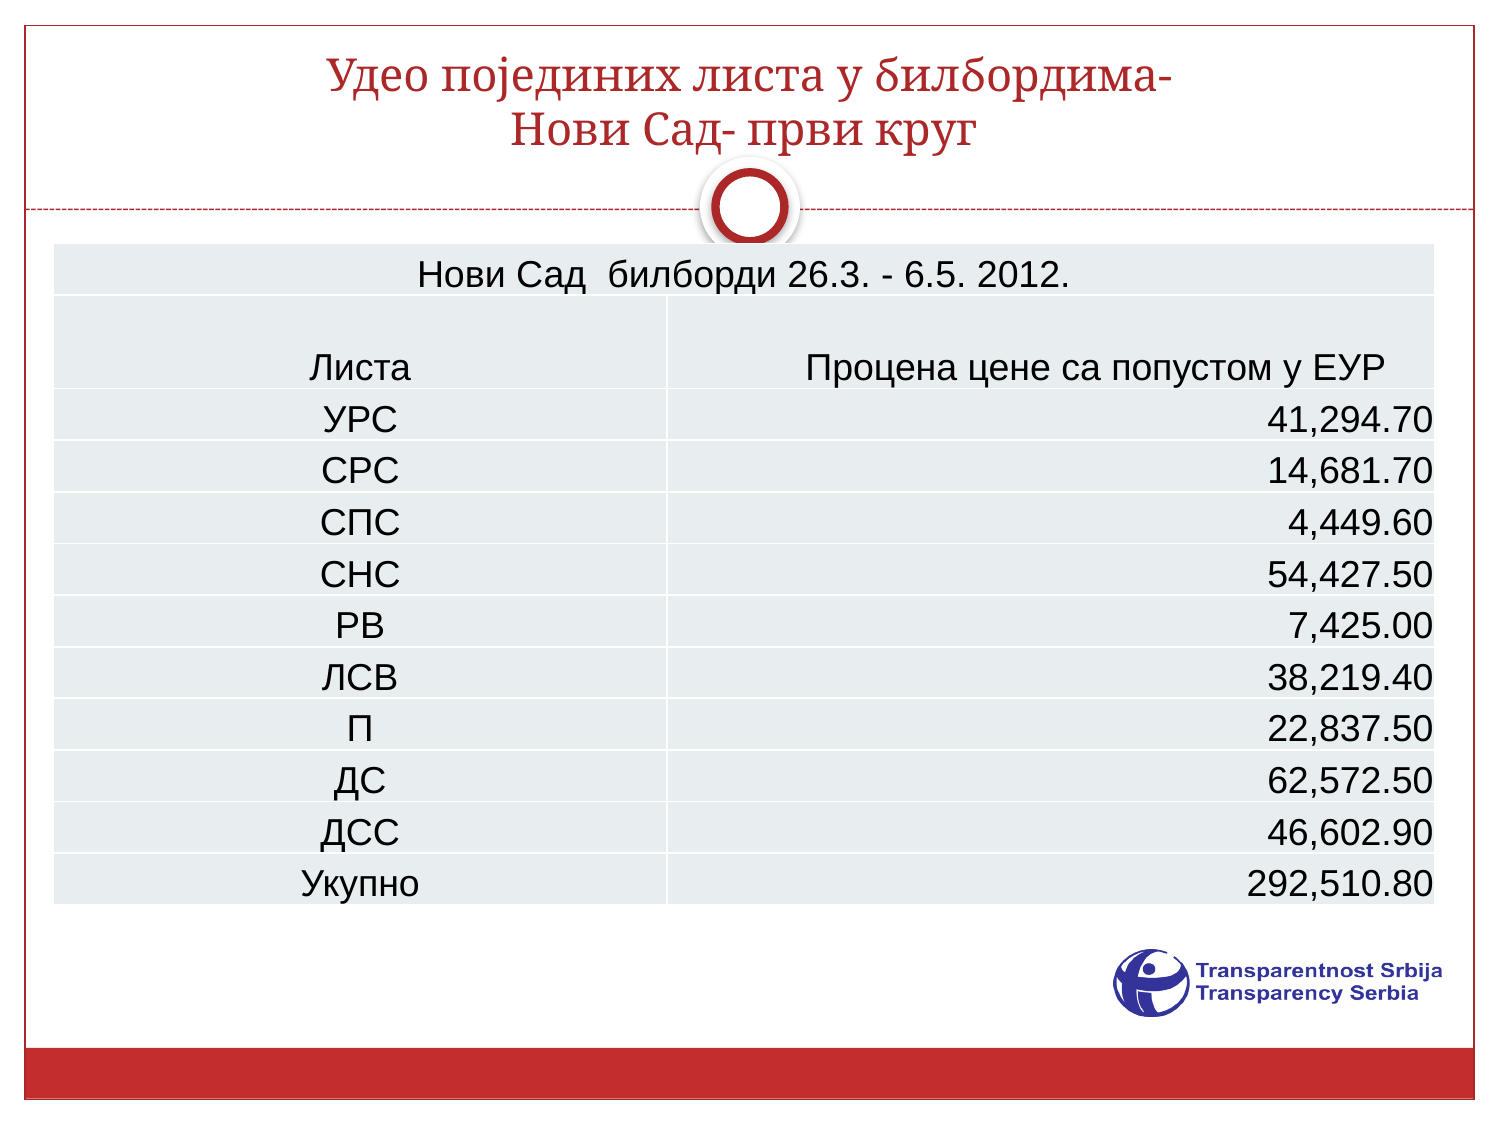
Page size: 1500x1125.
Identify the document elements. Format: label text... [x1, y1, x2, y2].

table_cell 46,602.90 [668, 802, 1434, 852]
table_cell 14,681.70 [668, 441, 1434, 491]
table_cell ДС [54, 751, 666, 801]
table_cell Процена цене са попустом у ЕУР [668, 296, 1434, 388]
table_cell 54,427.50 [668, 544, 1434, 594]
table_cell СРС [54, 441, 666, 491]
table_cell 4,449.60 [668, 493, 1434, 543]
picture [1113, 949, 1442, 1017]
table_cell ДСС [54, 802, 666, 852]
table_cell СПС [54, 493, 666, 543]
table_cell 38,219.40 [668, 648, 1434, 697]
title Удео појединих листа у билбордима- Нови Сад- први круг [49, 37, 1450, 162]
table_cell П [54, 699, 666, 749]
table_cell УРС [54, 389, 666, 439]
table_header Нoви Сад билборди 26.3. - 6.5. 2012. [54, 244, 1434, 294]
table_cell СНС [54, 544, 666, 594]
table_cell 22,837.50 [668, 699, 1434, 749]
table_cell 41,294.70 [668, 389, 1434, 439]
table_cell РВ [54, 596, 666, 646]
table_cell Укупно [54, 854, 666, 904]
table_cell 62,572.50 [668, 751, 1434, 801]
table_cell ЛСВ [54, 648, 666, 697]
table_cell Листа [54, 296, 666, 388]
table_cell 7,425.00 [668, 596, 1434, 646]
table_cell 292,510.80 [668, 854, 1434, 904]
